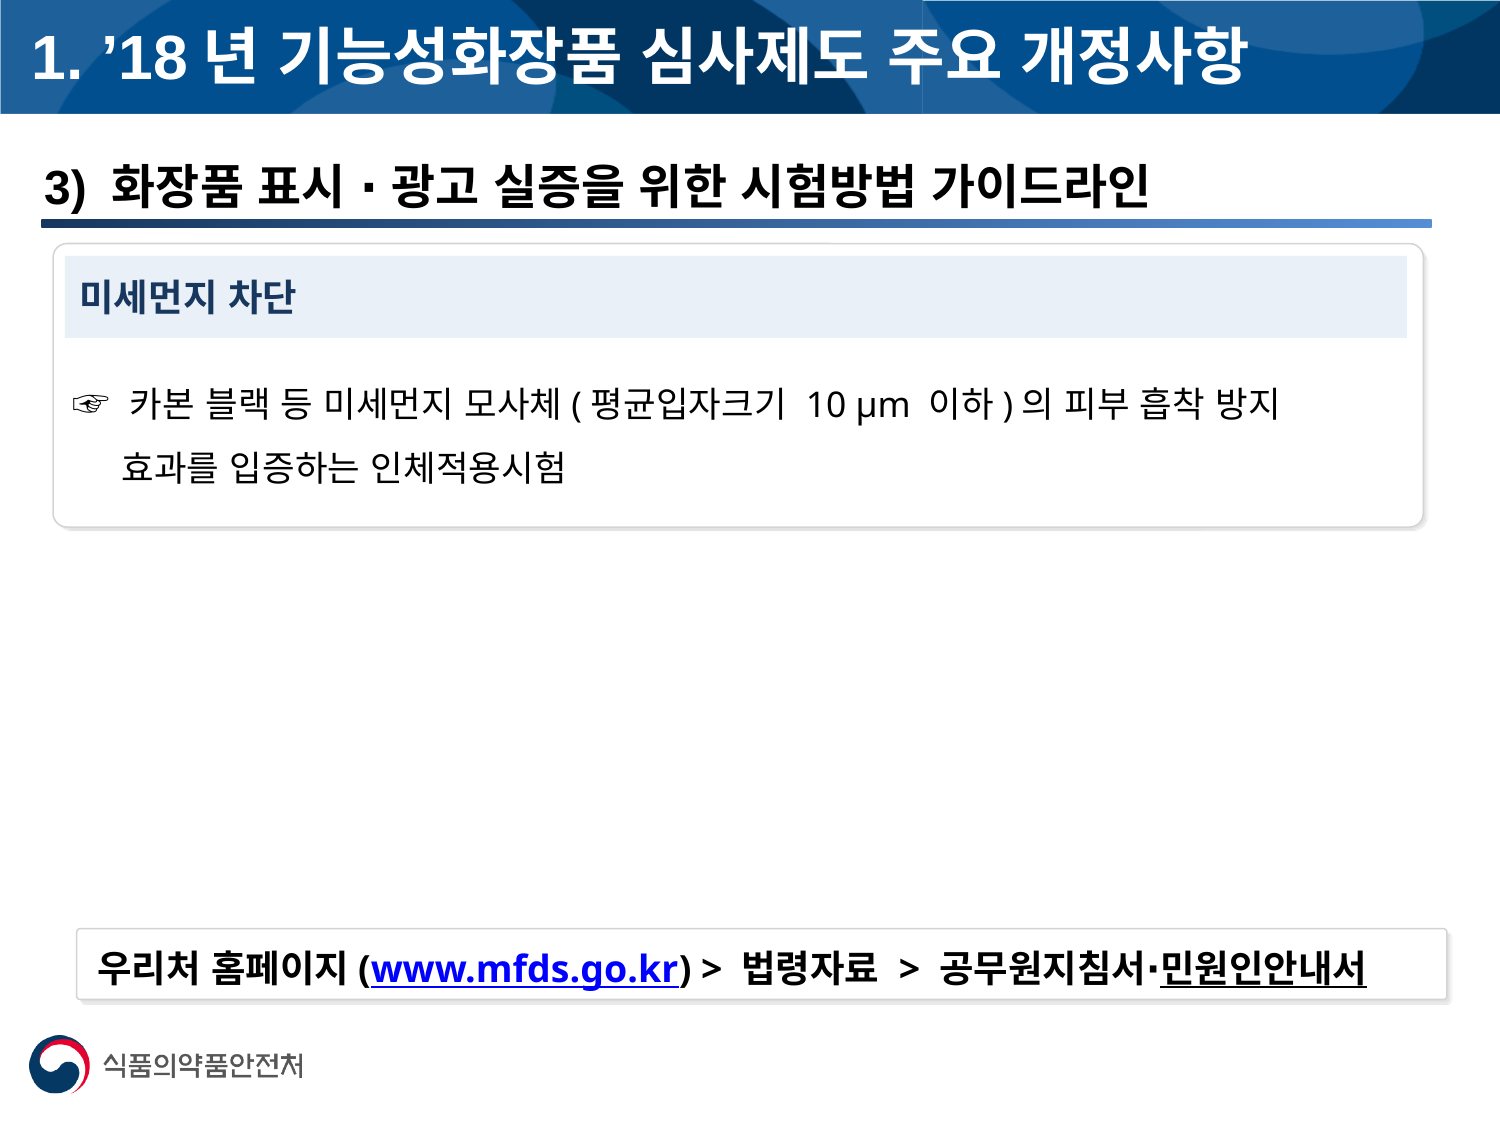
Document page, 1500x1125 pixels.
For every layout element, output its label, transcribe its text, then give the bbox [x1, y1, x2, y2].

text_box [53, 243, 1424, 528]
text_box 우리처 홈페이지(www.mfds.go.kr) > 법령자료 > 공무원지침서∙민원인안내서 [76, 928, 1447, 1000]
text_box 미세먼지 차단 [63, 254, 1409, 340]
picture [29, 1035, 302, 1095]
text_box 3) 화장품 표시 ∙ 광고 실증을 위한 시험방법 가이드라인 [29, 149, 1459, 222]
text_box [0, 0, 1500, 114]
text_box ☞ 카본 블랙 등 미세먼지 모사체(평균입자크기 10 µm 이하)의 피부 흡착 방지 효과를 입증하는 인체적용시험 [58, 349, 1388, 496]
text_box [39, 218, 1434, 229]
